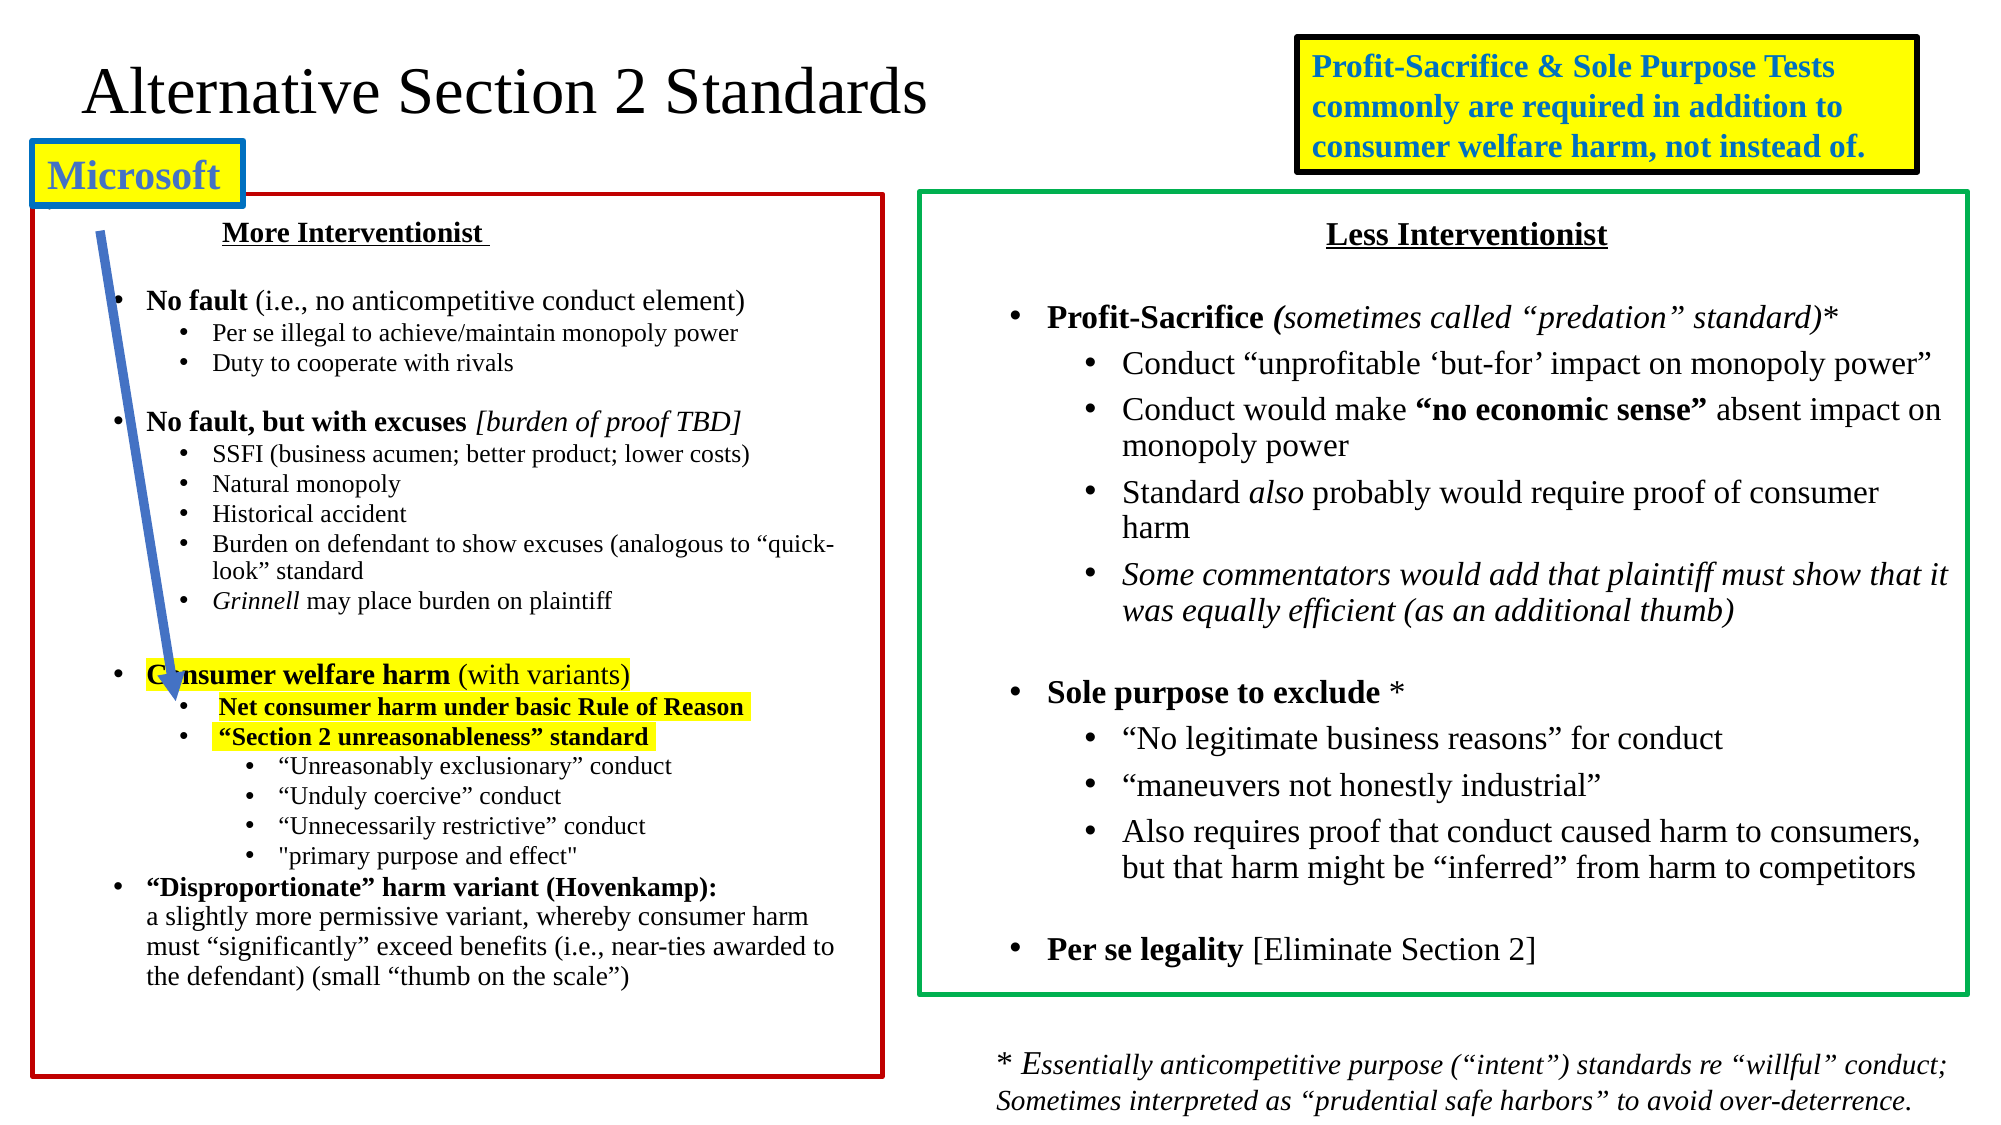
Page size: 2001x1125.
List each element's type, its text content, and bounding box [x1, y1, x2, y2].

list More Interventionist No fault (i.e., no anticompetitive conduct element) Per se illegal to achieve/maintain monopoly power Duty to cooperate with rivals No fault, but with excuses [burden of proof TBD] SSFI (business acumen; better product; lower costs) Natural monopoly Historical accident Burden on defendant to show excuses (analogous to “quick-look” standard Grinnell may place burden on plaintiff Consumer welfare harm (with variants) Net consumer harm under basic Rule of Reason “Section 2 unreasonableness” standard “Unreasonably exclusionary” conduct “Unduly coercive” conduct “Unnecessarily restrictive” conduct "primary purpose and effect" “Disproportionate” harm variant (Hovenkamp): a slightly more permissive variant, whereby consumer harm must “significantly” exceed benefits (i.e., near-ties awarded to the defendant) (small “thumb on the scale”) [32, 194, 883, 1077]
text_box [100, 230, 176, 702]
text_box * Essentially anticompetitive purpose (“intent”) standards re “willful” conduct; Sometimes interpreted as “prudential safe harbors” to avoid over-deterrence. [906, 1034, 2000, 1124]
text_box Profit-Sacrifice & Sole Purpose Tests commonly are required in addition to consumer welfare harm, not instead of. [1297, 37, 1918, 172]
text_box Microsoft [32, 140, 244, 206]
title Alternative Section 2 Standards [66, 0, 1792, 202]
list Less Interventionist Profit-Sacrifice (sometimes called “predation” standard)* Conduct “unprofitable ‘but-for’ impact on monopoly power” Conduct would make “no economic sense” absent impact on monopoly power Standard also probably would require proof of consumer harm Some commentators would add that plaintiff must show that it was equally efficient (as an additional thumb) Sole purpose to exclude * “No legitimate business reasons” for conduct “maneuvers not honestly industrial” Also requires proof that conduct caused harm to consumers, but that harm might be “inferred” from harm to competitors Per se legality [Eliminate Section 2] [919, 191, 1968, 995]
